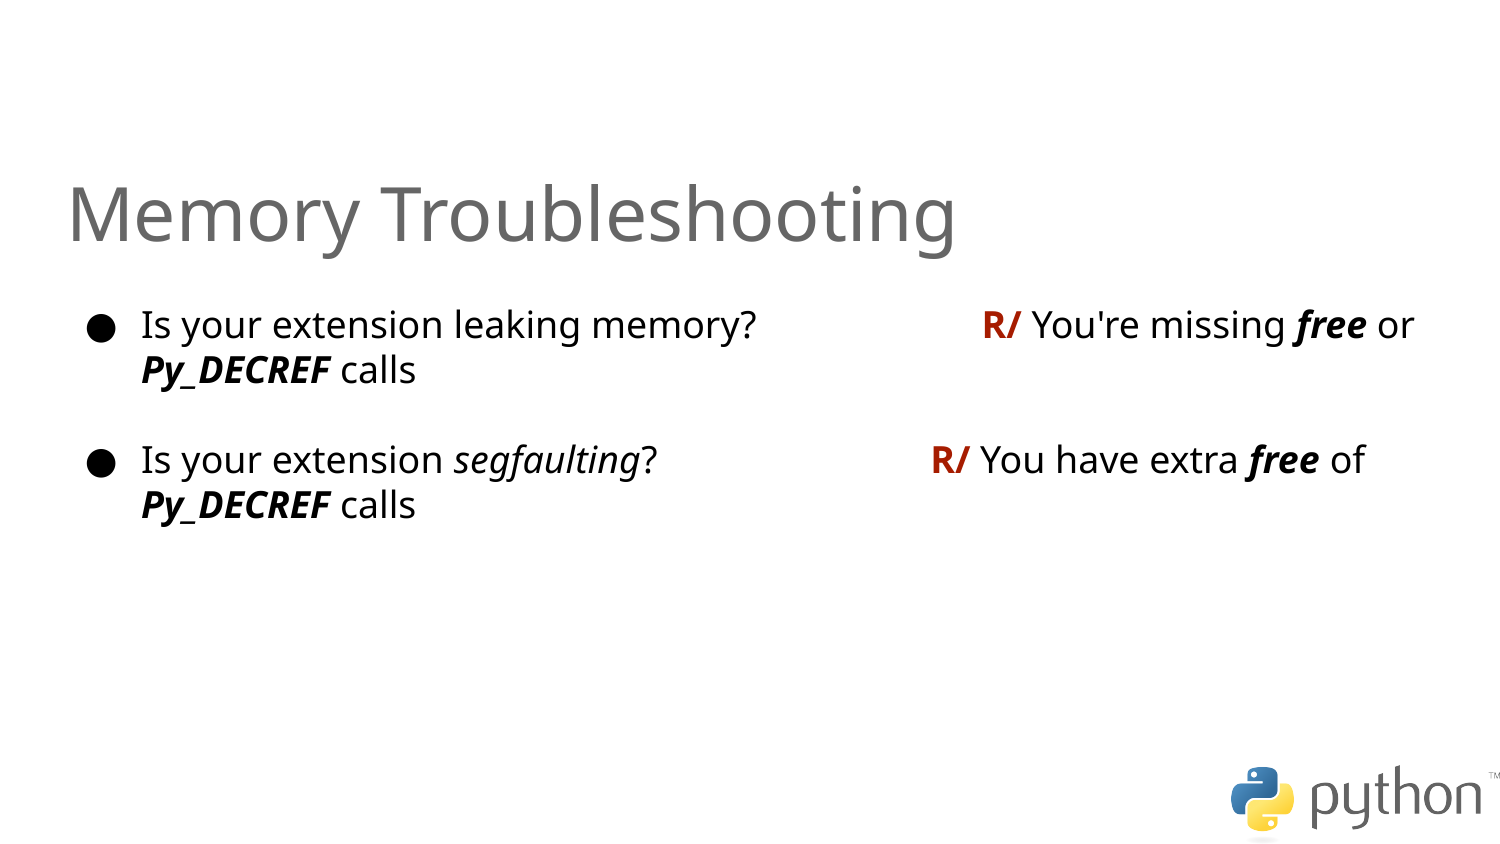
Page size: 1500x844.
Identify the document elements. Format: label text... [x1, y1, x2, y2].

subtitle Memory Troubleshooting Is your extension leaking memory? R/ You're missing free or Py_DECREF calls Is your extension segfaulting? R/ You have extra free of Py_DECREF calls [51, 61, 1449, 814]
picture [1230, 765, 1500, 844]
